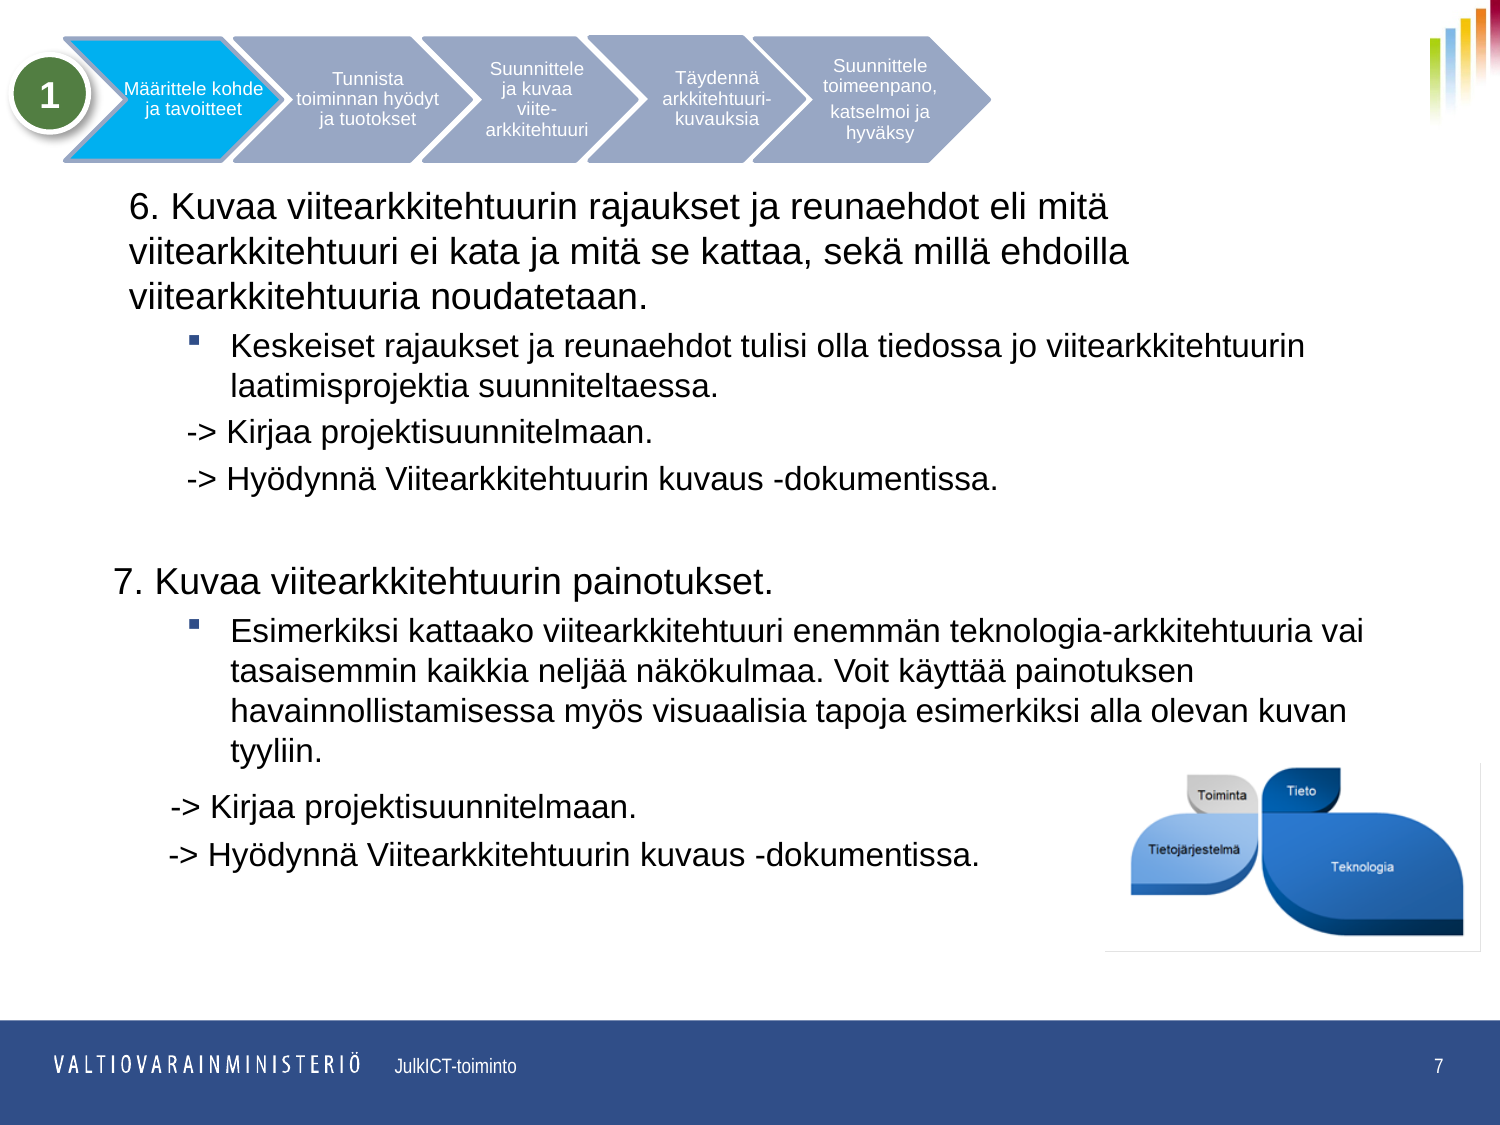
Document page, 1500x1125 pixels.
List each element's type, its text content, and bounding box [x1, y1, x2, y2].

picture [1105, 762, 1482, 953]
text_box 1 [10, 54, 89, 133]
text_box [810, 0, 934, 217]
list 6. Kuvaa viitearkkitehtuurin rajaukset ja reunaehdot eli mitä viitearkkitehtuuri ei kata ja mitä se kattaa, sekä millä ehdoilla viitearkkitehtuuria noudatetaan. Keskeiset rajaukset ja reunaehdot tulisi olla tiedossa jo viitearkkitehtuurin laatimisprojektia suunniteltaessa. -> Kirjaa projektisuunnitelmaan. -> Hyödynnä Viitearkkitehtuurin kuvaus -dokumentissa. 7. Kuvaa viitearkkitehtuurin painotukset. Esimerkiksi kattaako viitearkkitehtuuri enemmän teknologia-arkkitehtuuria vai tasaisemmin kaikkia neljää näkökulmaa. Voit käyttää painotuksen havainnollistamisessa myös visuaalisia tapoja esimerkiksi alla olevan kuvan tyyliin. -> Kirjaa projektisuunnitelmaan. -> Hyödynnä Viitearkkitehtuurin kuvaus -dokumentissa. [97, 174, 1403, 1024]
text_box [112, 0, 235, 209]
slide_number 7 [1379, 1045, 1459, 1081]
picture [1430, 0, 1500, 143]
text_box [634, 0, 759, 207]
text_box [291, 0, 415, 218]
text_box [468, 0, 592, 207]
